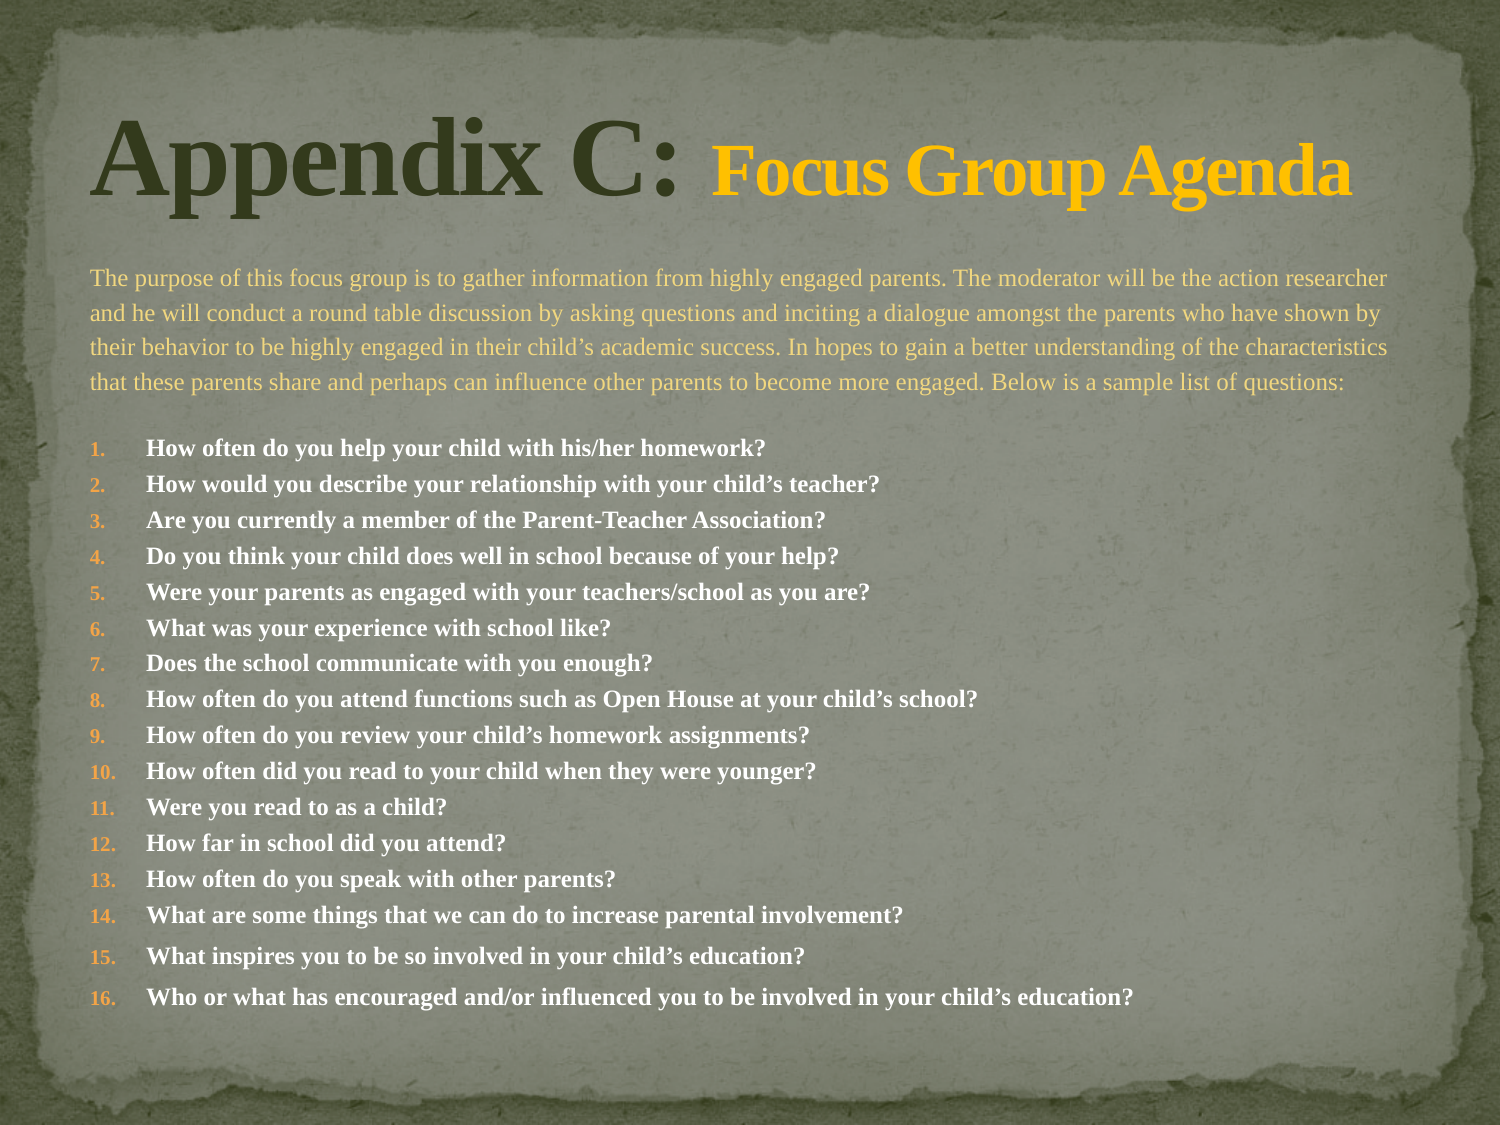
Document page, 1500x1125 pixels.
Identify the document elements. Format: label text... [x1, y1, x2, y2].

list The purpose of this focus group is to gather information from highly engaged parents. The moderator will be the action researcher and he will conduct a round table discussion by asking questions and inciting a dialogue amongst the parents who have shown by their behavior to be highly engaged in their child’s academic success. In hopes to gain a better understanding of the characteristics that these parents share and perhaps can influence other parents to become more engaged. Below is a sample list of questions: How often do you help your child with his/her homework? How would you describe your relationship with your child’s teacher? Are you currently a member of the Parent-Teacher Association? Do you think your child does well in school because of your help? Were your parents as engaged with your teachers/school as you are? What was your experience with school like? Does the school communicate with you enough? How often do you attend functions such as Open House at your child’s school? How often do you review your child’s homework assignments? How often did you read to your child when they were younger? Were you read to as a child? How far in school did you attend? How often do you speak with other parents? What are some things that we can do to increase parental involvement? What inspires you to be so involved in your child’s education? Who or what has encouraged and/or influenced you to be involved in your child’s education? [75, 249, 1425, 1063]
title Appendix C: Focus Group Agenda [74, 24, 1425, 225]
